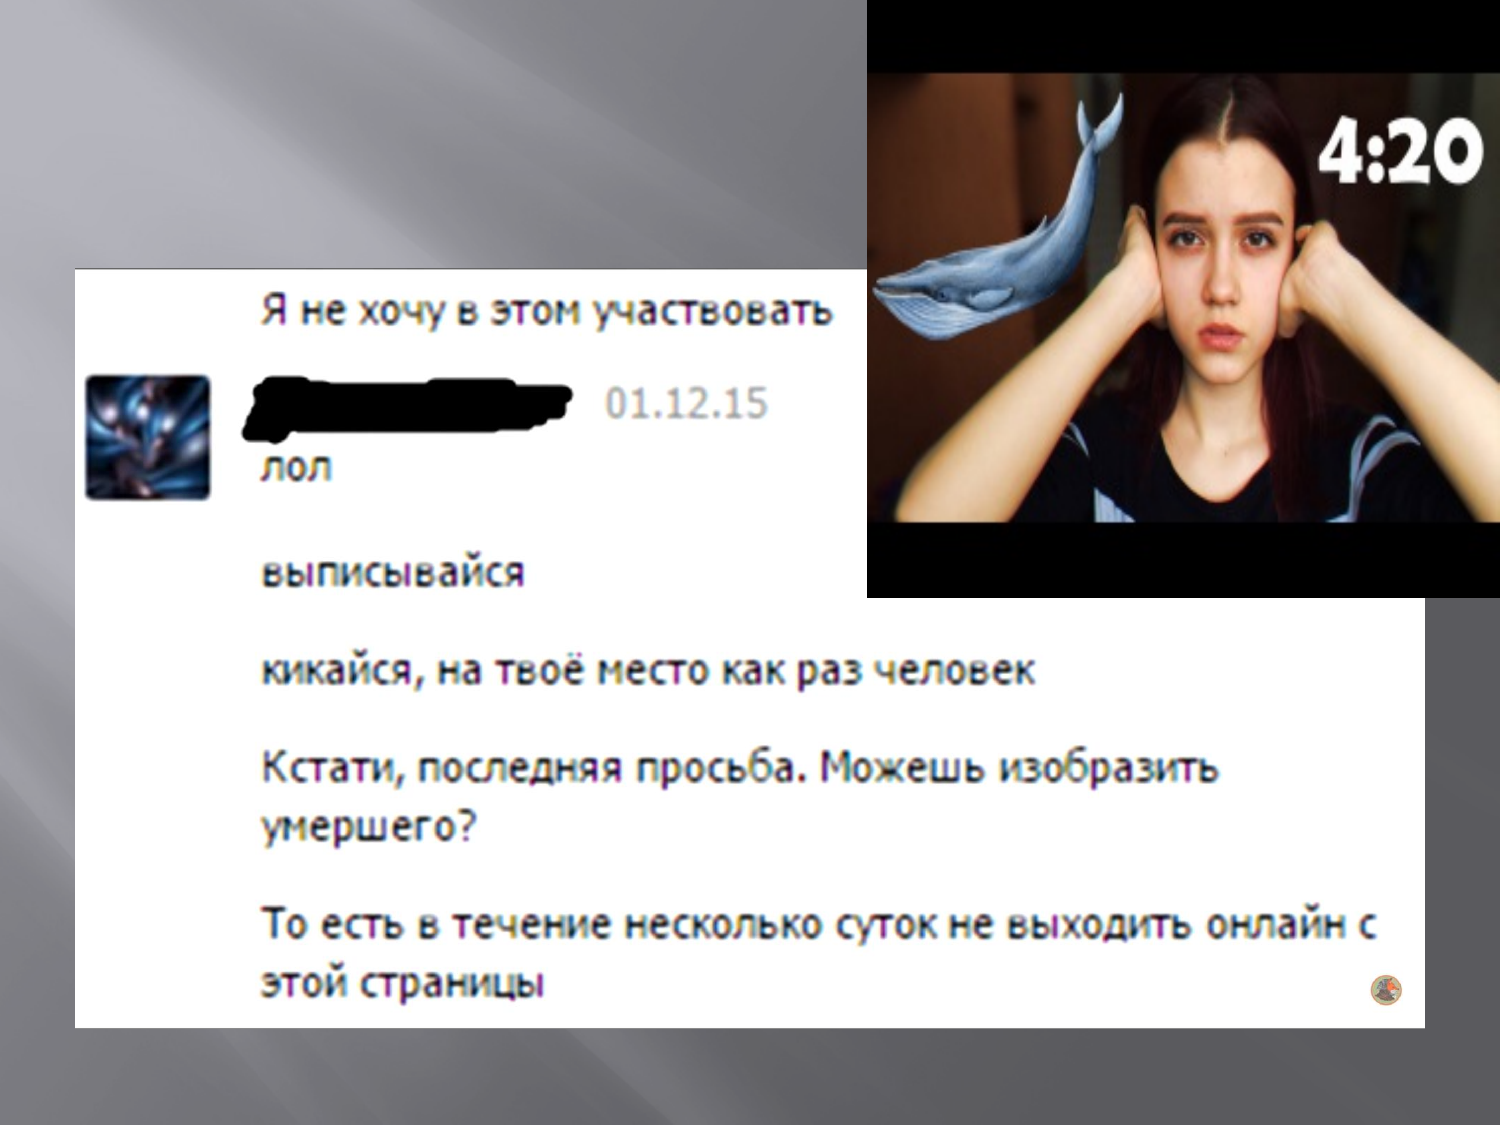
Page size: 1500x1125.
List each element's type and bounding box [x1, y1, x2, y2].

list [74, 268, 1426, 1029]
picture [866, 0, 1500, 598]
